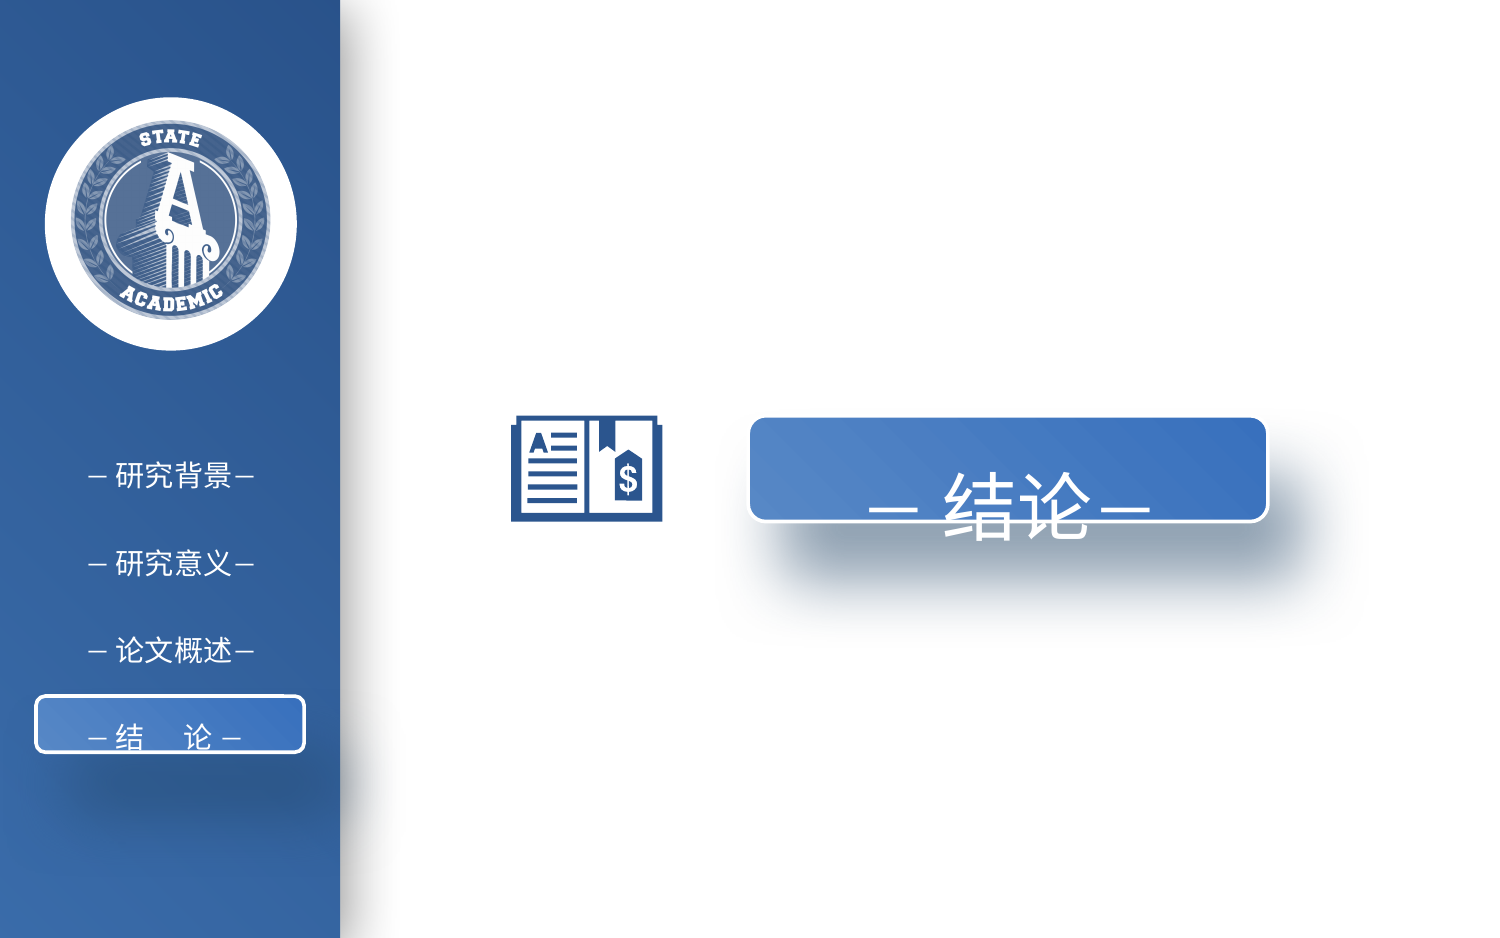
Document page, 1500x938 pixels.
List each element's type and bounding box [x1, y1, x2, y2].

text_box [747, 317, 1269, 522]
text_box [0, 0, 341, 938]
text_box [511, 415, 663, 522]
